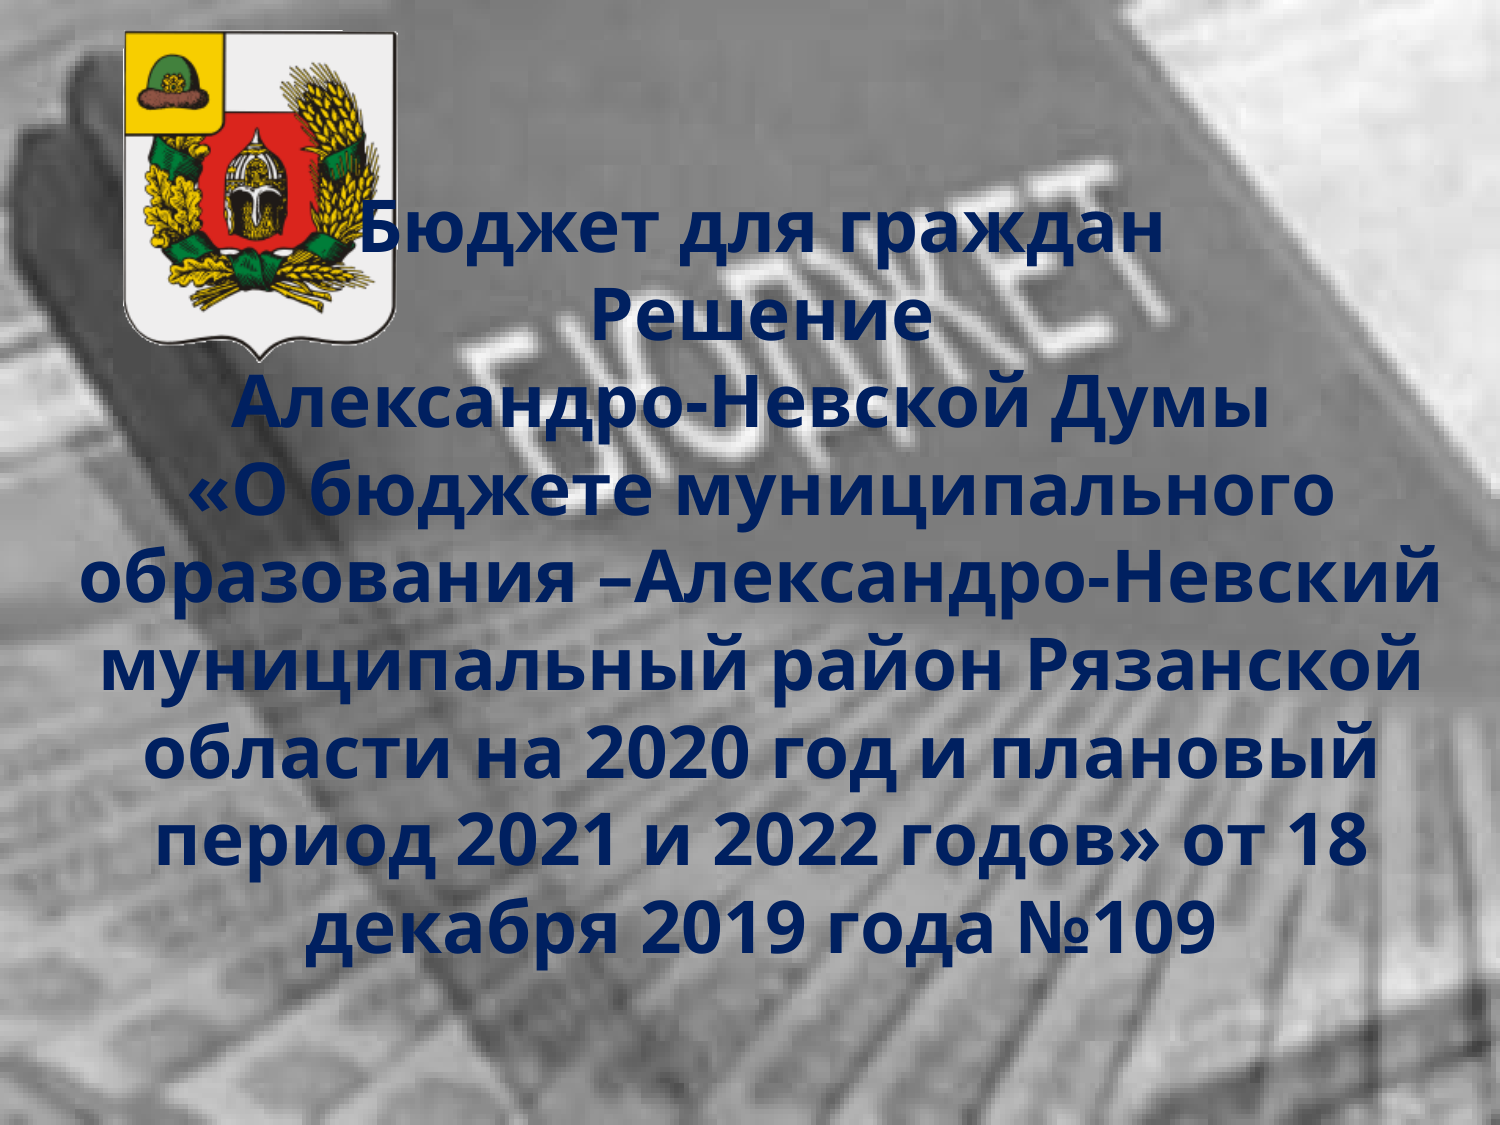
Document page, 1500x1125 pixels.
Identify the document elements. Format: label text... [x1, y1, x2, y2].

picture [123, 30, 398, 363]
text_box [0, 0, 1500, 1125]
text_box Бюджет для граждан Решение Александро-Невской Думы «О бюджете муниципального образования –Александро-Невский муниципальный район Рязанской области на 2020 год и плановый период 2021 и 2022 годов» от 18 декабря 2019 года №109 [41, 172, 1483, 976]
